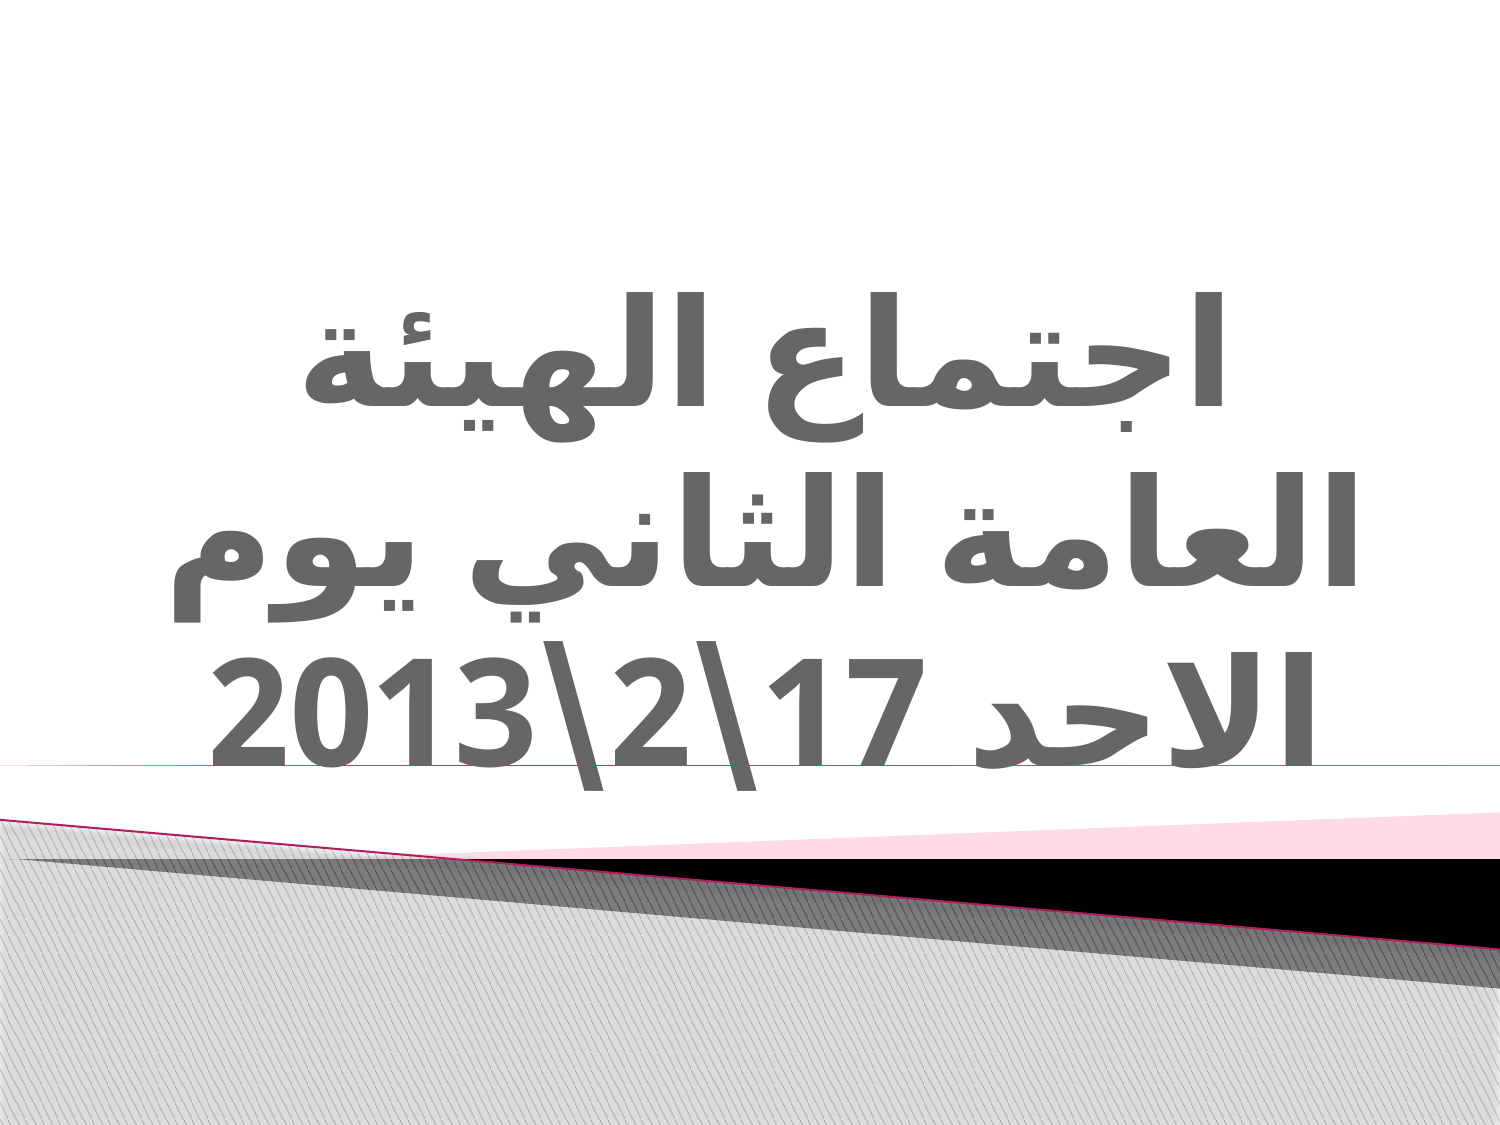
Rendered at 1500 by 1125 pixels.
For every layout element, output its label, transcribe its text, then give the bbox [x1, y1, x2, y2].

title اجتماع الهيئة العامة الثاني يوم الاحد 17\2\2013 [128, 503, 1404, 805]
picture [5, 859, 1500, 989]
